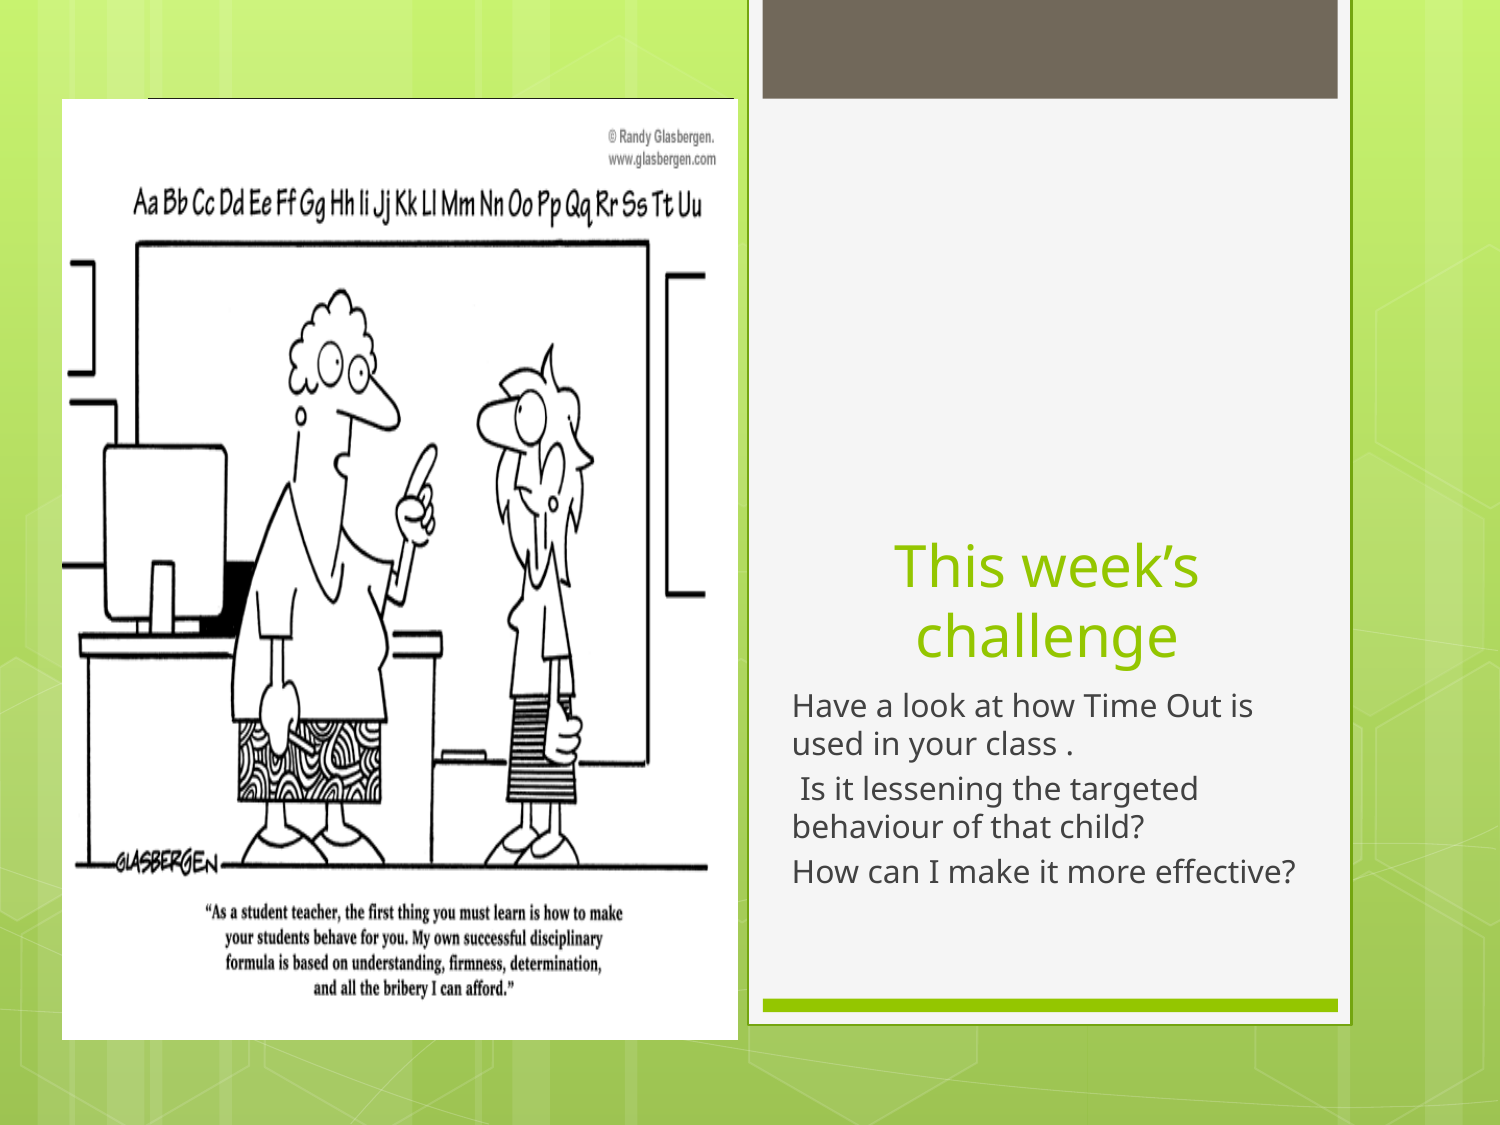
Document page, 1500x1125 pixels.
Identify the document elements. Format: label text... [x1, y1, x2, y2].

title This week’s challenge [776, 436, 1319, 677]
picture [62, 99, 738, 1040]
list Have a look at how Time Out is used in your class . Is it lessening the targeted behaviour of that child? How can I make it more effective? [776, 678, 1319, 928]
